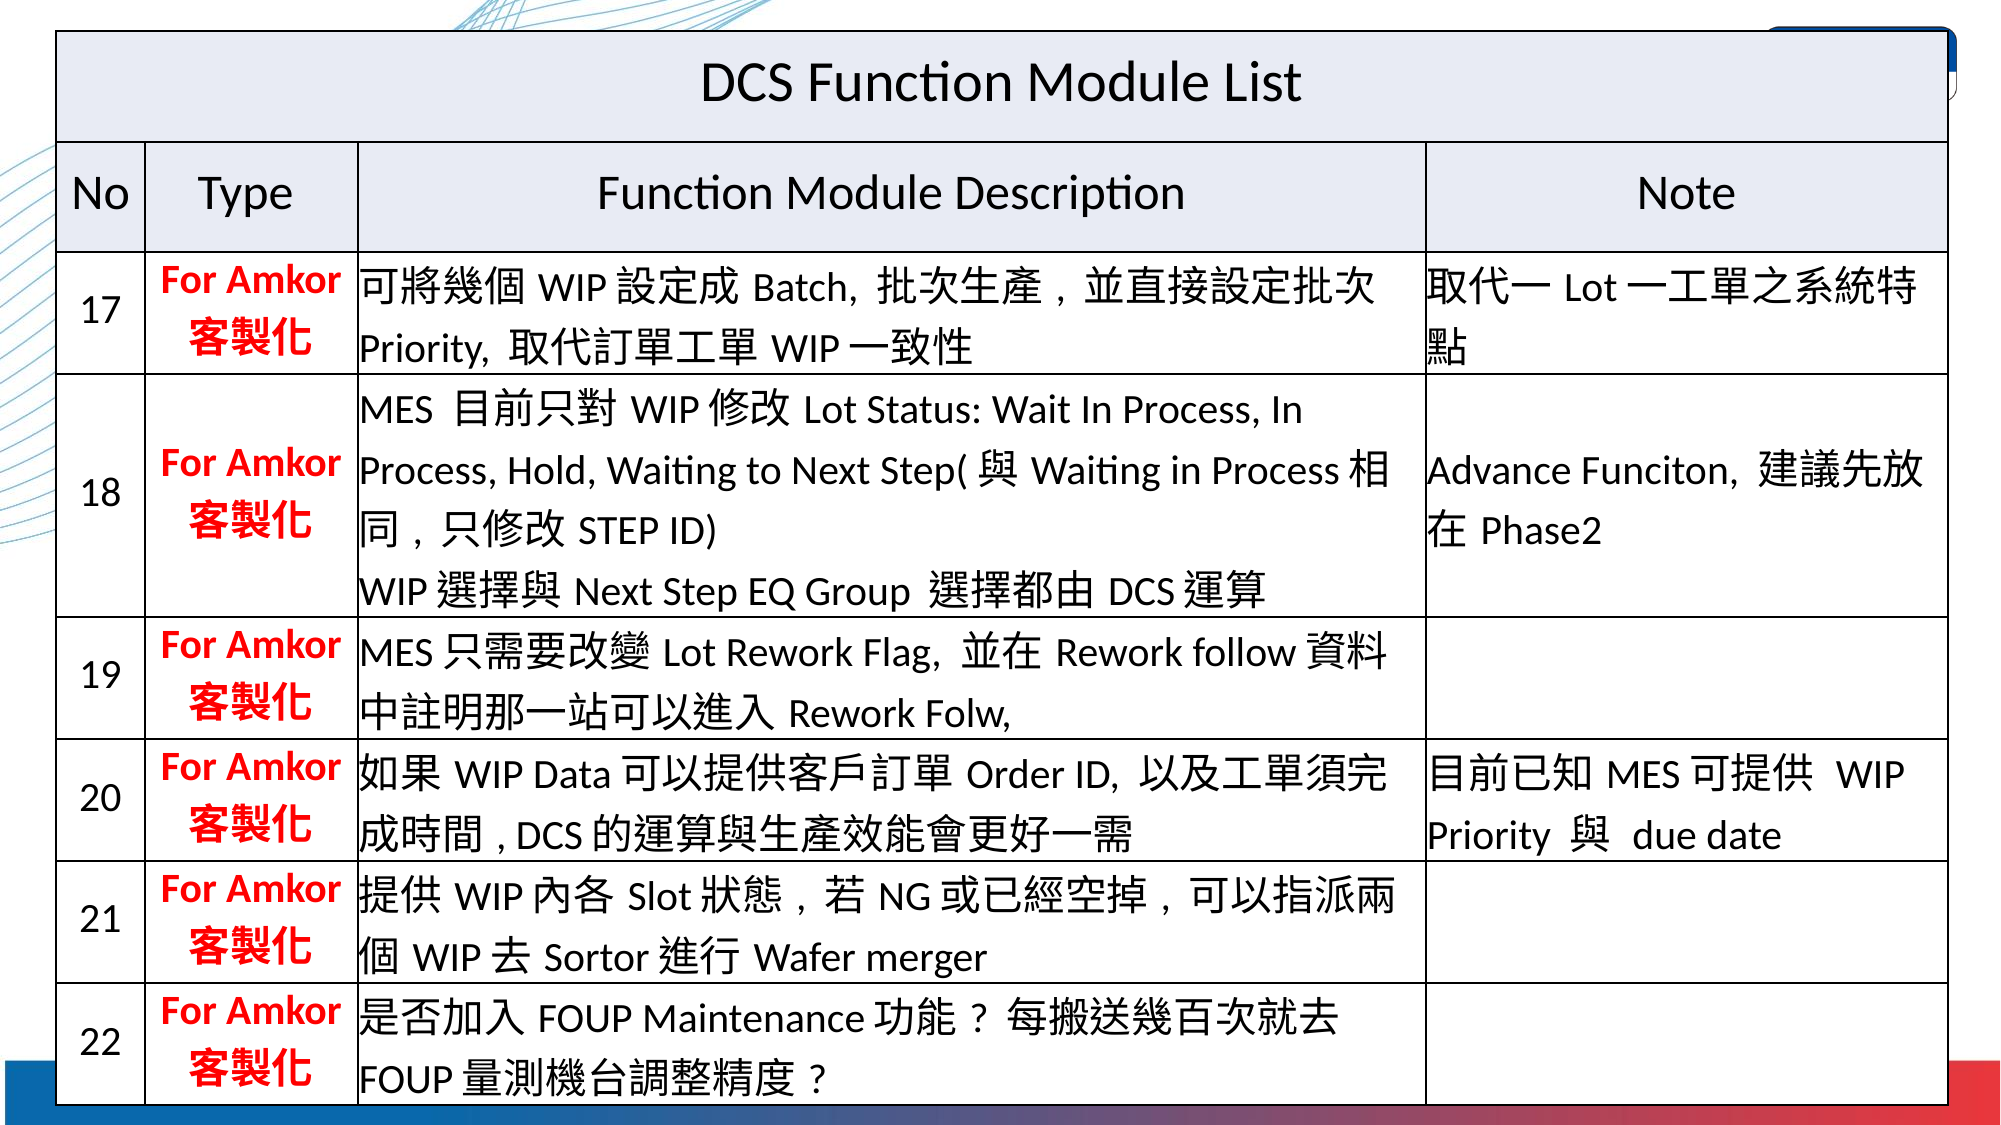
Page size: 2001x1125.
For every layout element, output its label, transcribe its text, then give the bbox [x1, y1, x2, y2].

table_cell MES只需要改變Lot Rework Flag, 並在Rework follow資料中註明那一站可以進入Rework Folw, [359, 618, 1425, 738]
table_cell For Amkor 客製化 [146, 253, 357, 373]
table_cell 目前已知MES可提供 WIP Priority 與 due date [1427, 740, 1947, 860]
table_cell 取代一Lot一工單之系統特點 [1427, 253, 1947, 373]
table_cell 20 [57, 740, 144, 860]
footer [1877, 1065, 2000, 1125]
table_cell 是否加入FOUP Maintenance功能? 每搬送幾百次就去FOUP量測機台調整精度? [359, 984, 1425, 1104]
table_cell For Amkor 客製化 [146, 375, 357, 616]
picture [0, 0, 2001, 1125]
table_cell 如果WIP Data可以提供客戶訂單Order ID, 以及工單須完成時間, DCS的運算與生產效能會更好一需 [359, 740, 1425, 860]
table_cell 18 [57, 375, 144, 616]
table_cell 19 [57, 618, 144, 738]
table_cell [1427, 618, 1947, 738]
table_cell Function Module Description [359, 143, 1425, 251]
table_cell Note [1427, 143, 1947, 251]
table_cell 提供WIP內各Slot狀態, 若NG或已經空掉, 可以指派兩個WIP去Sortor進行Wafer merger [359, 862, 1425, 982]
table_cell For Amkor 客製化 [146, 740, 357, 860]
table_cell For Amkor 客製化 [146, 618, 357, 738]
table_cell 17 [57, 253, 144, 373]
table_cell Type [146, 143, 357, 251]
table_cell 21 [57, 862, 144, 982]
table_cell [1427, 984, 1947, 1104]
table_cell No [57, 143, 144, 251]
table_cell Advance Funciton, 建議先放在Phase2 [1427, 375, 1947, 616]
table_cell 22 [57, 984, 144, 1104]
table_cell For Amkor 客製化 [146, 984, 357, 1104]
table_cell For Amkor 客製化 [146, 862, 357, 982]
table_cell MES 目前只對WIP修改Lot Status: Wait In Process, In Process, Hold, Waiting to Next Step(與Waiting in Process相同, 只修改STEP ID) WIP選擇與Next Step EQ Group 選擇都由DCS運算 [359, 375, 1425, 616]
table_cell [1427, 862, 1947, 982]
table_cell 可將幾個WIP設定成Batch, 批次生產, 並直接設定批次Priority, 取代訂單工單WIP一致性 [359, 253, 1425, 373]
table_header DCS Function Module List [57, 32, 1947, 141]
